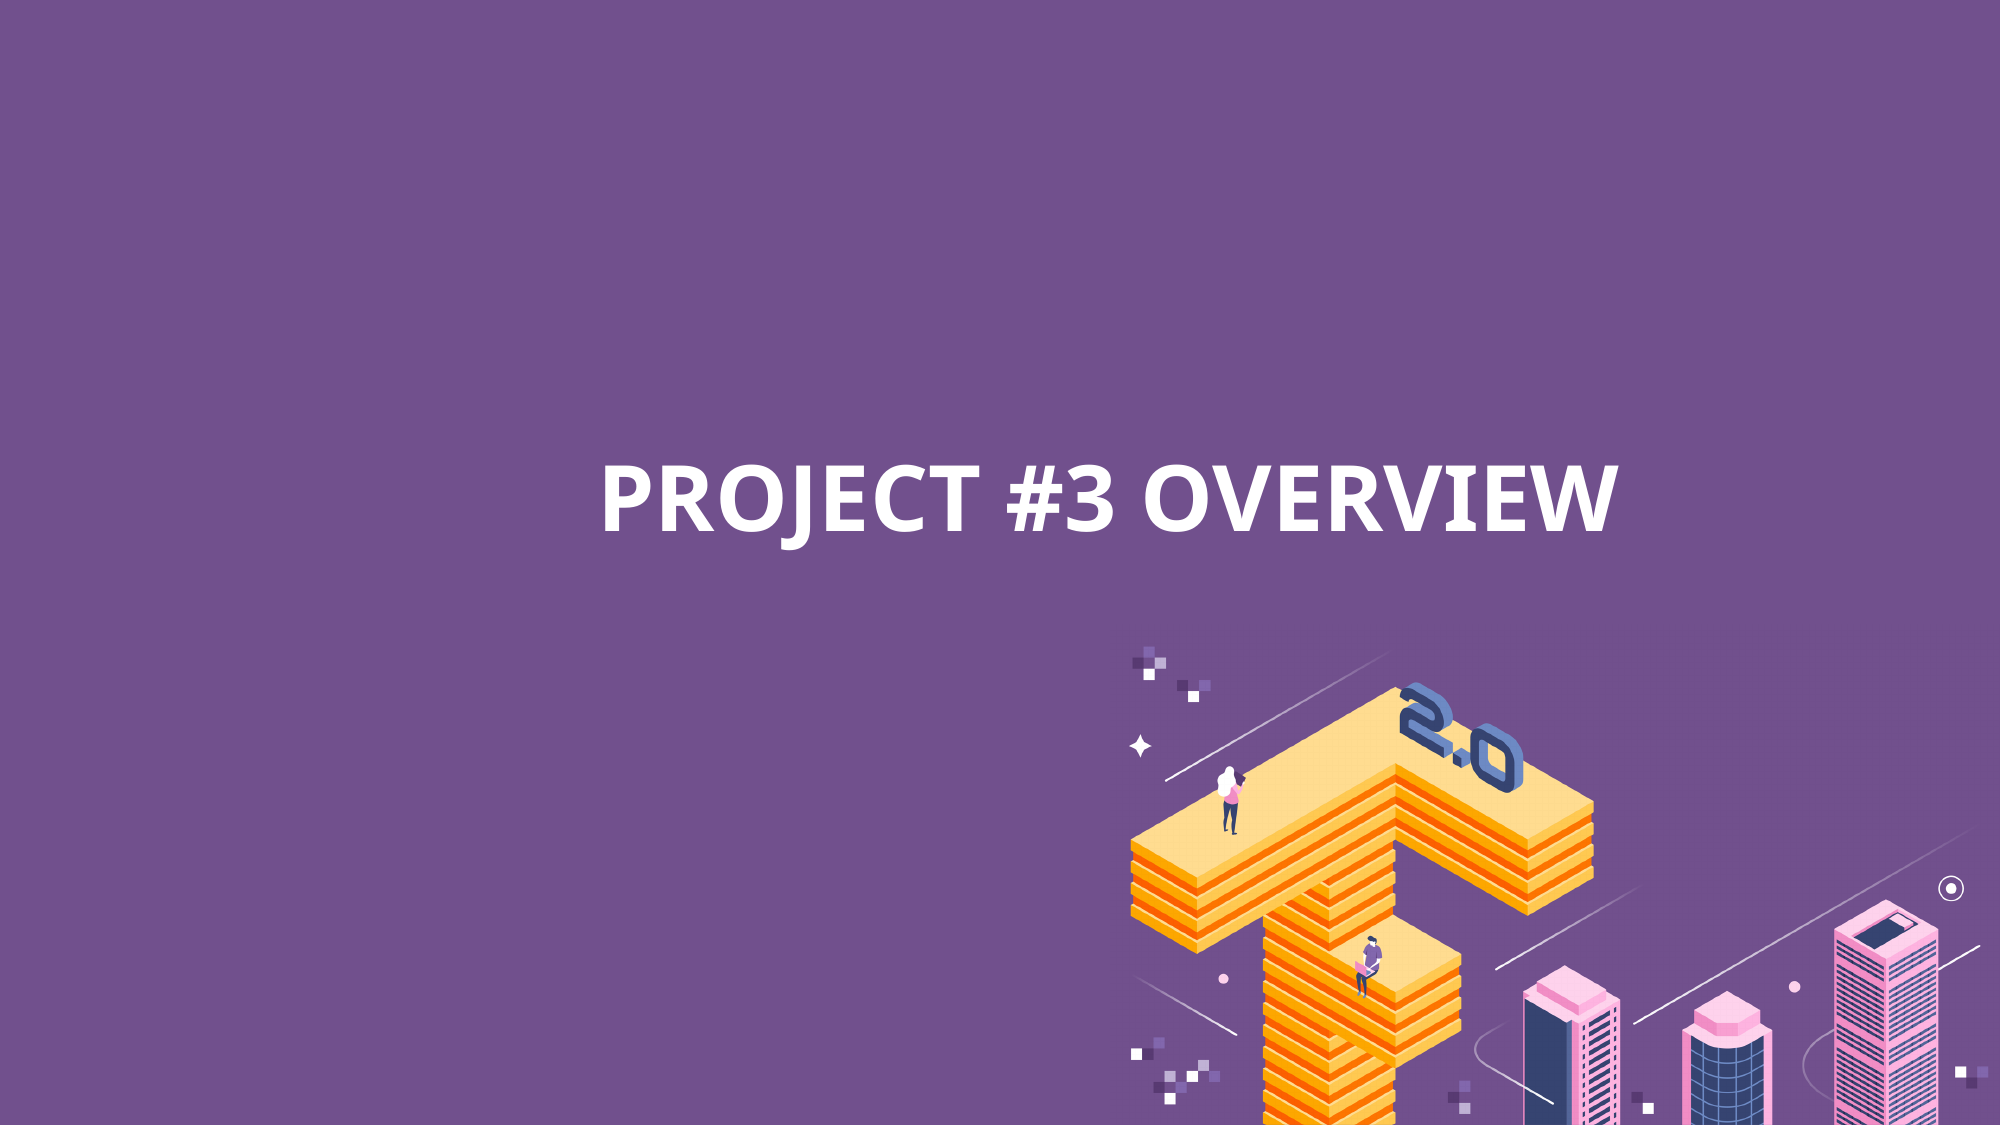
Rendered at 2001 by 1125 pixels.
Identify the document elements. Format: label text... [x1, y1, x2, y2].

picture [1110, 624, 2000, 1125]
text_box PROJECT #3 OVERVIEW [0, 467, 1636, 536]
